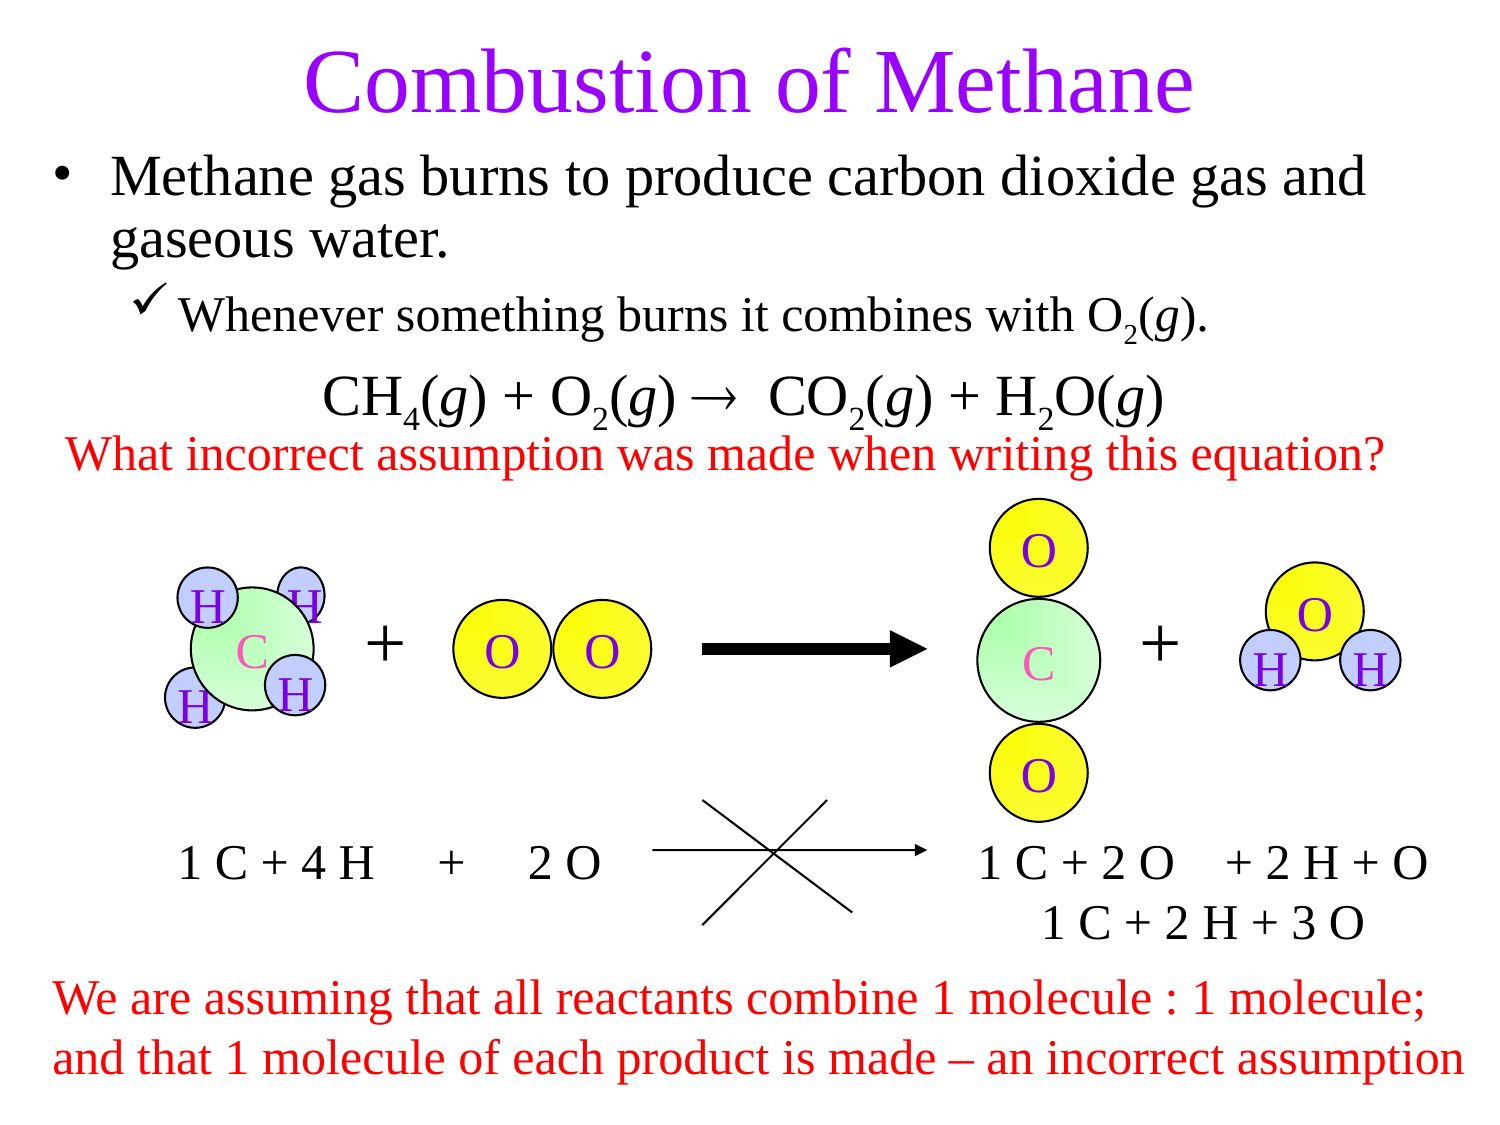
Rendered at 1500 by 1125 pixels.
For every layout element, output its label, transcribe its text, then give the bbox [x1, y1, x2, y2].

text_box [162, 799, 1444, 958]
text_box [162, 565, 338, 742]
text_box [1124, 562, 1404, 704]
text_box What incorrect assumption was made when writing this equation? [49, 412, 1411, 488]
text_box [702, 642, 928, 656]
text_box Combustion of Methane [112, 13, 1388, 137]
text_box Methane gas burns to produce carbon dioxide gas and gaseous water. Whenever something burns it combines with O2(g). CH4(g) + O2(g)  CO2(g) + H2O(g) [37, 137, 1450, 438]
text_box We are assuming that all reactants combine 1 molecule : 1 molecule; and that 1 molecule of each product is made – an incorrect assumption [37, 956, 1500, 1093]
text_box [977, 498, 1101, 798]
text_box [349, 586, 652, 699]
